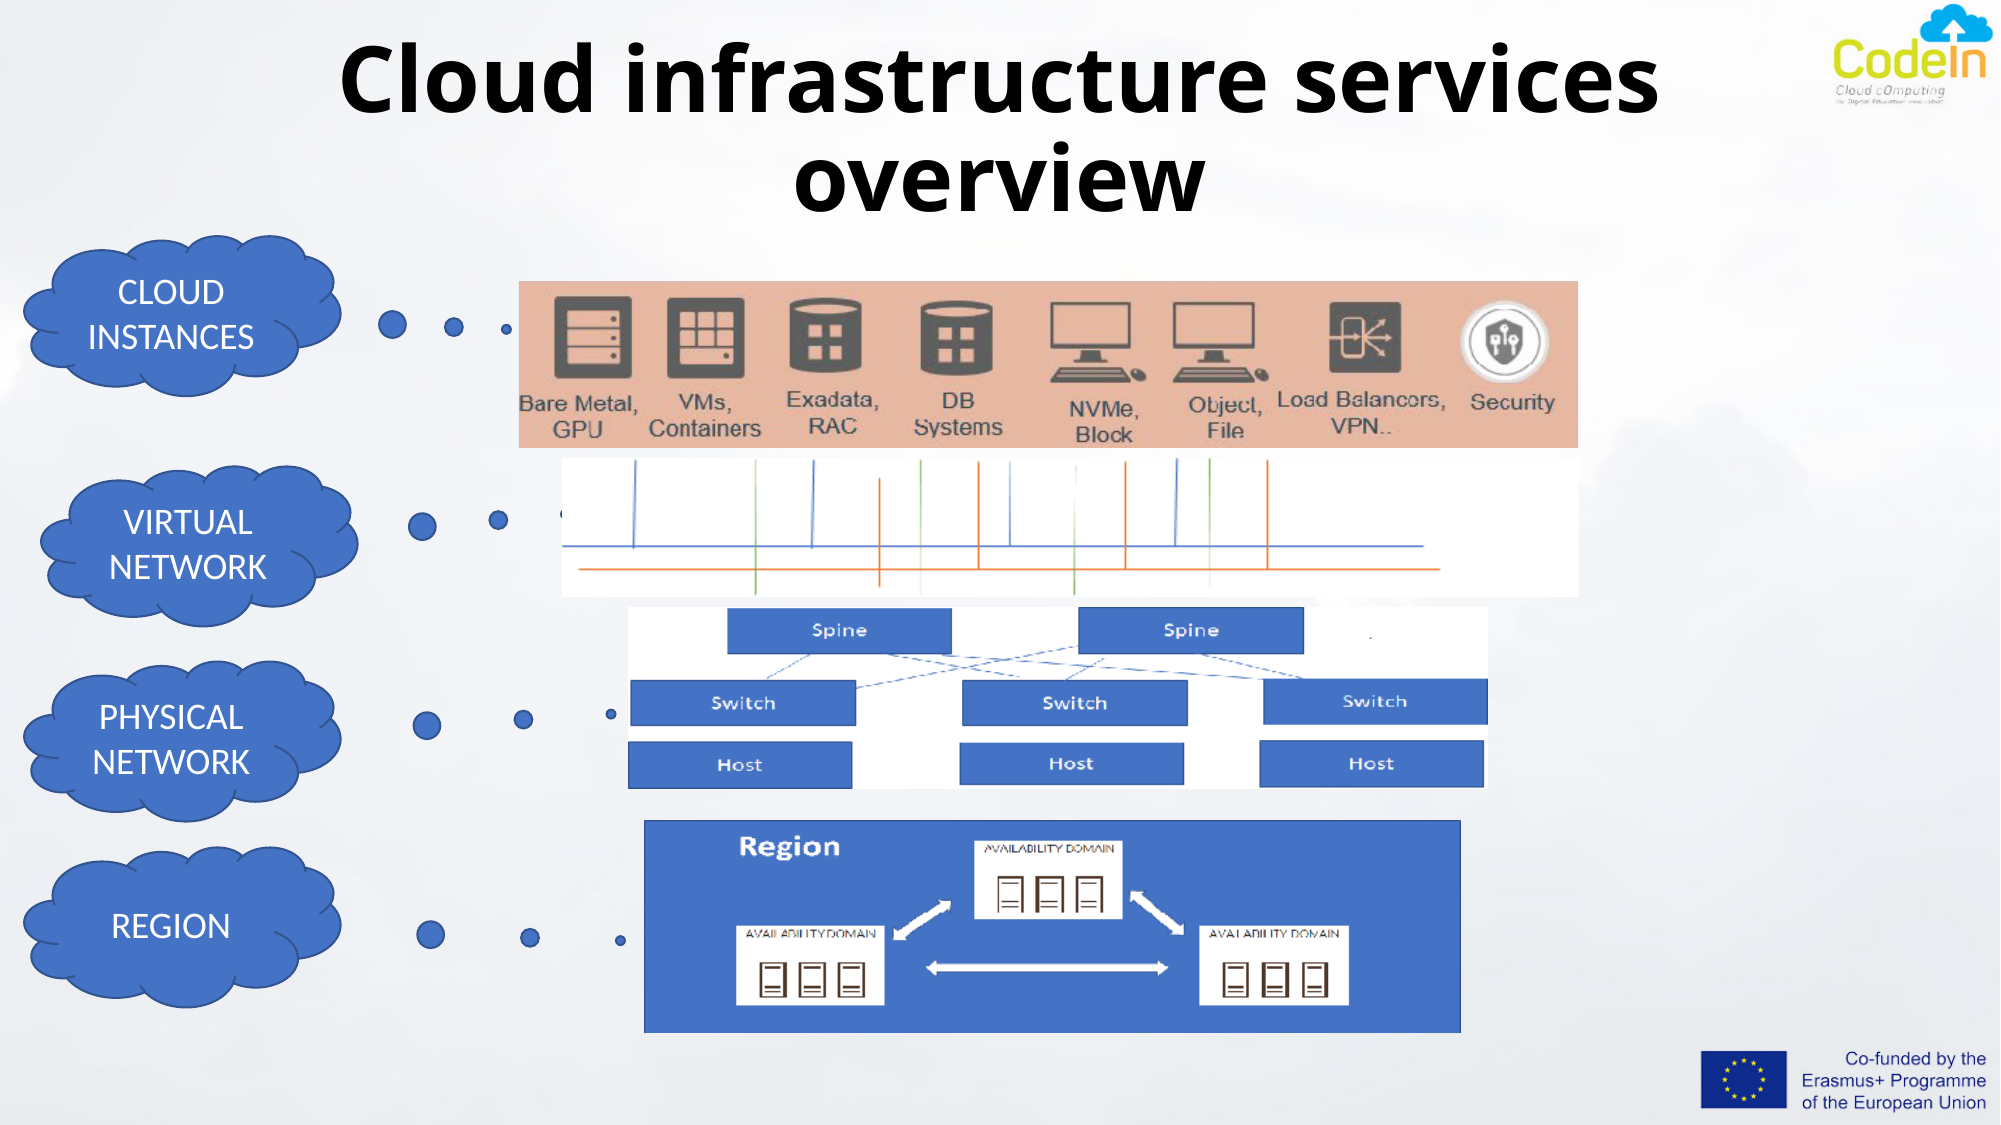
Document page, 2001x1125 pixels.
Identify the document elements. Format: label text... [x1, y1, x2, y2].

text_box VIRTUAL NETWORK [40, 465, 359, 628]
text_box PHYSICAL NETWORK [513, 709, 534, 730]
picture [0, 0, 2001, 1125]
text_box CLOUD INSTANCES [443, 317, 464, 338]
text_box PHYSICAL NETWORK [23, 660, 342, 823]
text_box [518, 281, 1579, 448]
text_box PHYSICAL NETWORK [412, 711, 442, 741]
text_box REGION [520, 927, 540, 948]
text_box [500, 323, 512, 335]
text_box VIRTUAL NETWORK [488, 510, 509, 531]
text_box CLOUD INSTANCES [378, 310, 407, 339]
text_box VIRTUAL NETWORK [407, 512, 437, 542]
text_box CLOUD INSTANCES [23, 235, 342, 398]
text_box REGION [614, 935, 626, 947]
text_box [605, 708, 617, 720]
title Cloud infrastructure services overview [137, 23, 1863, 241]
text_box REGION [416, 920, 446, 950]
text_box REGION [23, 846, 342, 1009]
